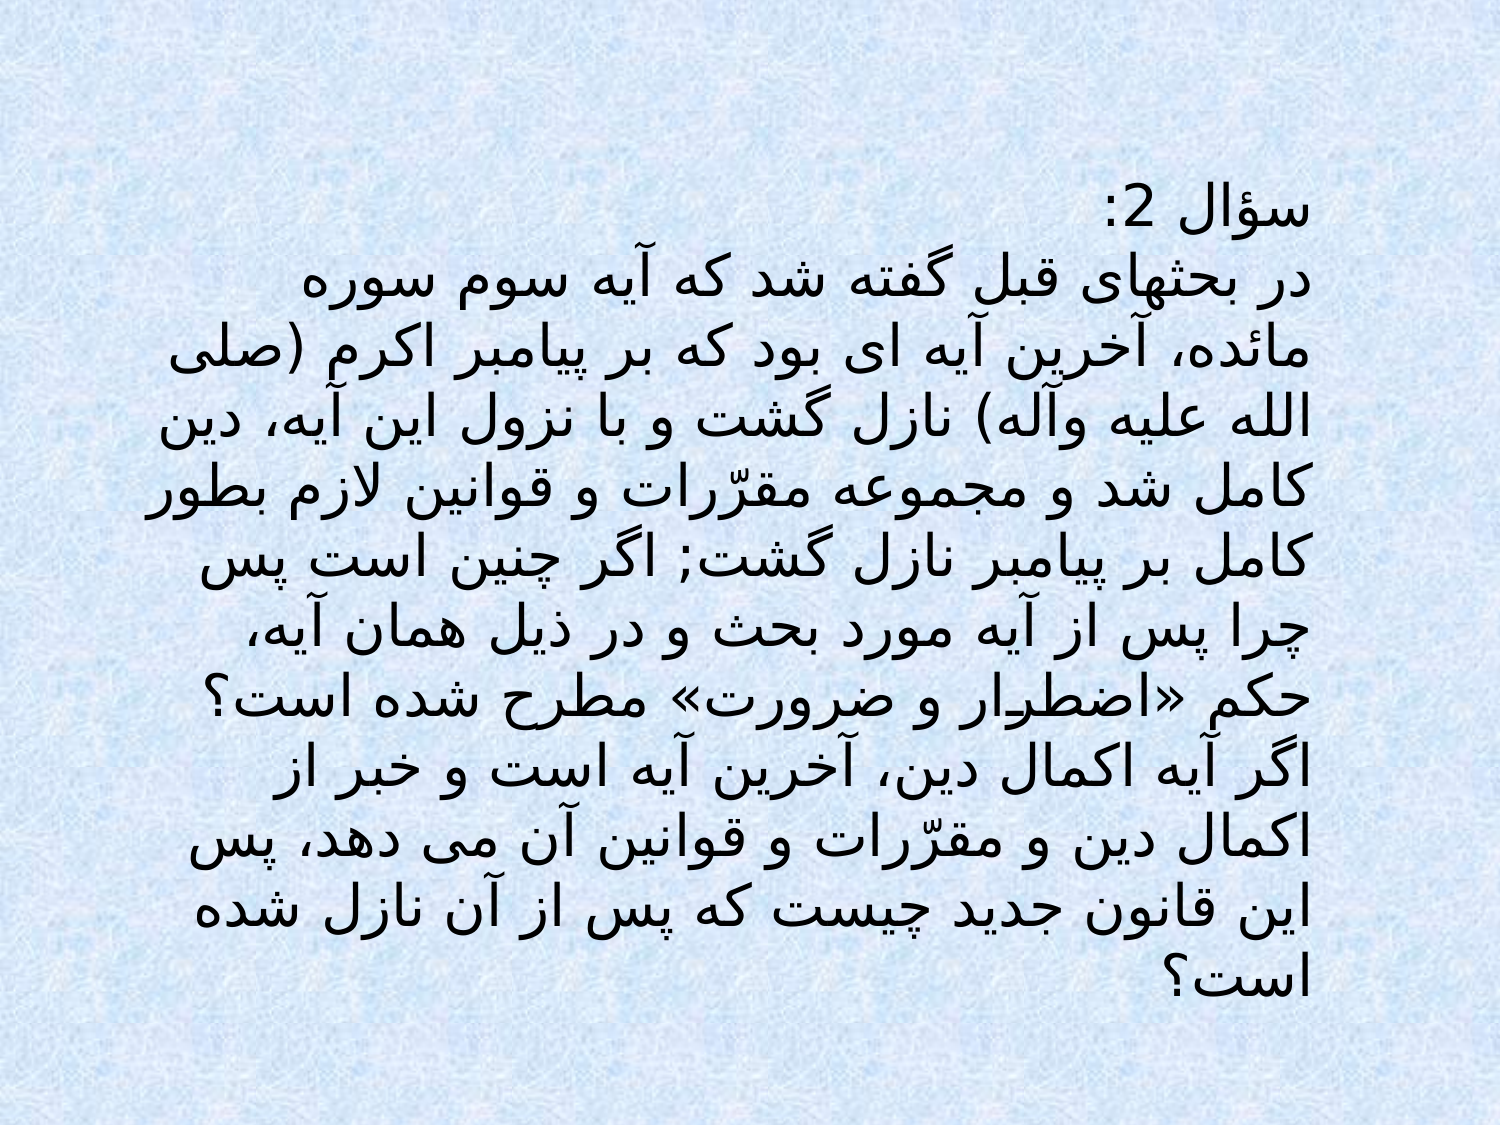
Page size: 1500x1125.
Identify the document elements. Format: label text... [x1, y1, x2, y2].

text_box سؤال 2: در بحثهاى قبل گفته شد كه آيه سوم سوره مائده، آخرين آيه اى بود كه بر پيامبر اكرم (صلى الله عليه وآله) نازل گشت و با نزول اين آيه، دين كامل شد و مجموعه مقرّرات و قوانين لازم بطور كامل بر پيامبر نازل گشت; اگر چنين است پس چرا پس از آيه مورد بحث و در ذيل همان آيه، حكم «اضطرار و ضرورت» مطرح شده است؟ اگر آيه اكمال دين، آخرين آيه است و خبر از اكمال دين و مقرّرات و قوانين آن مى دهد، پس اين قانون جديد چيست كه پس از آن نازل شده است؟ [123, 160, 1329, 1016]
picture [0, 0, 1500, 1125]
